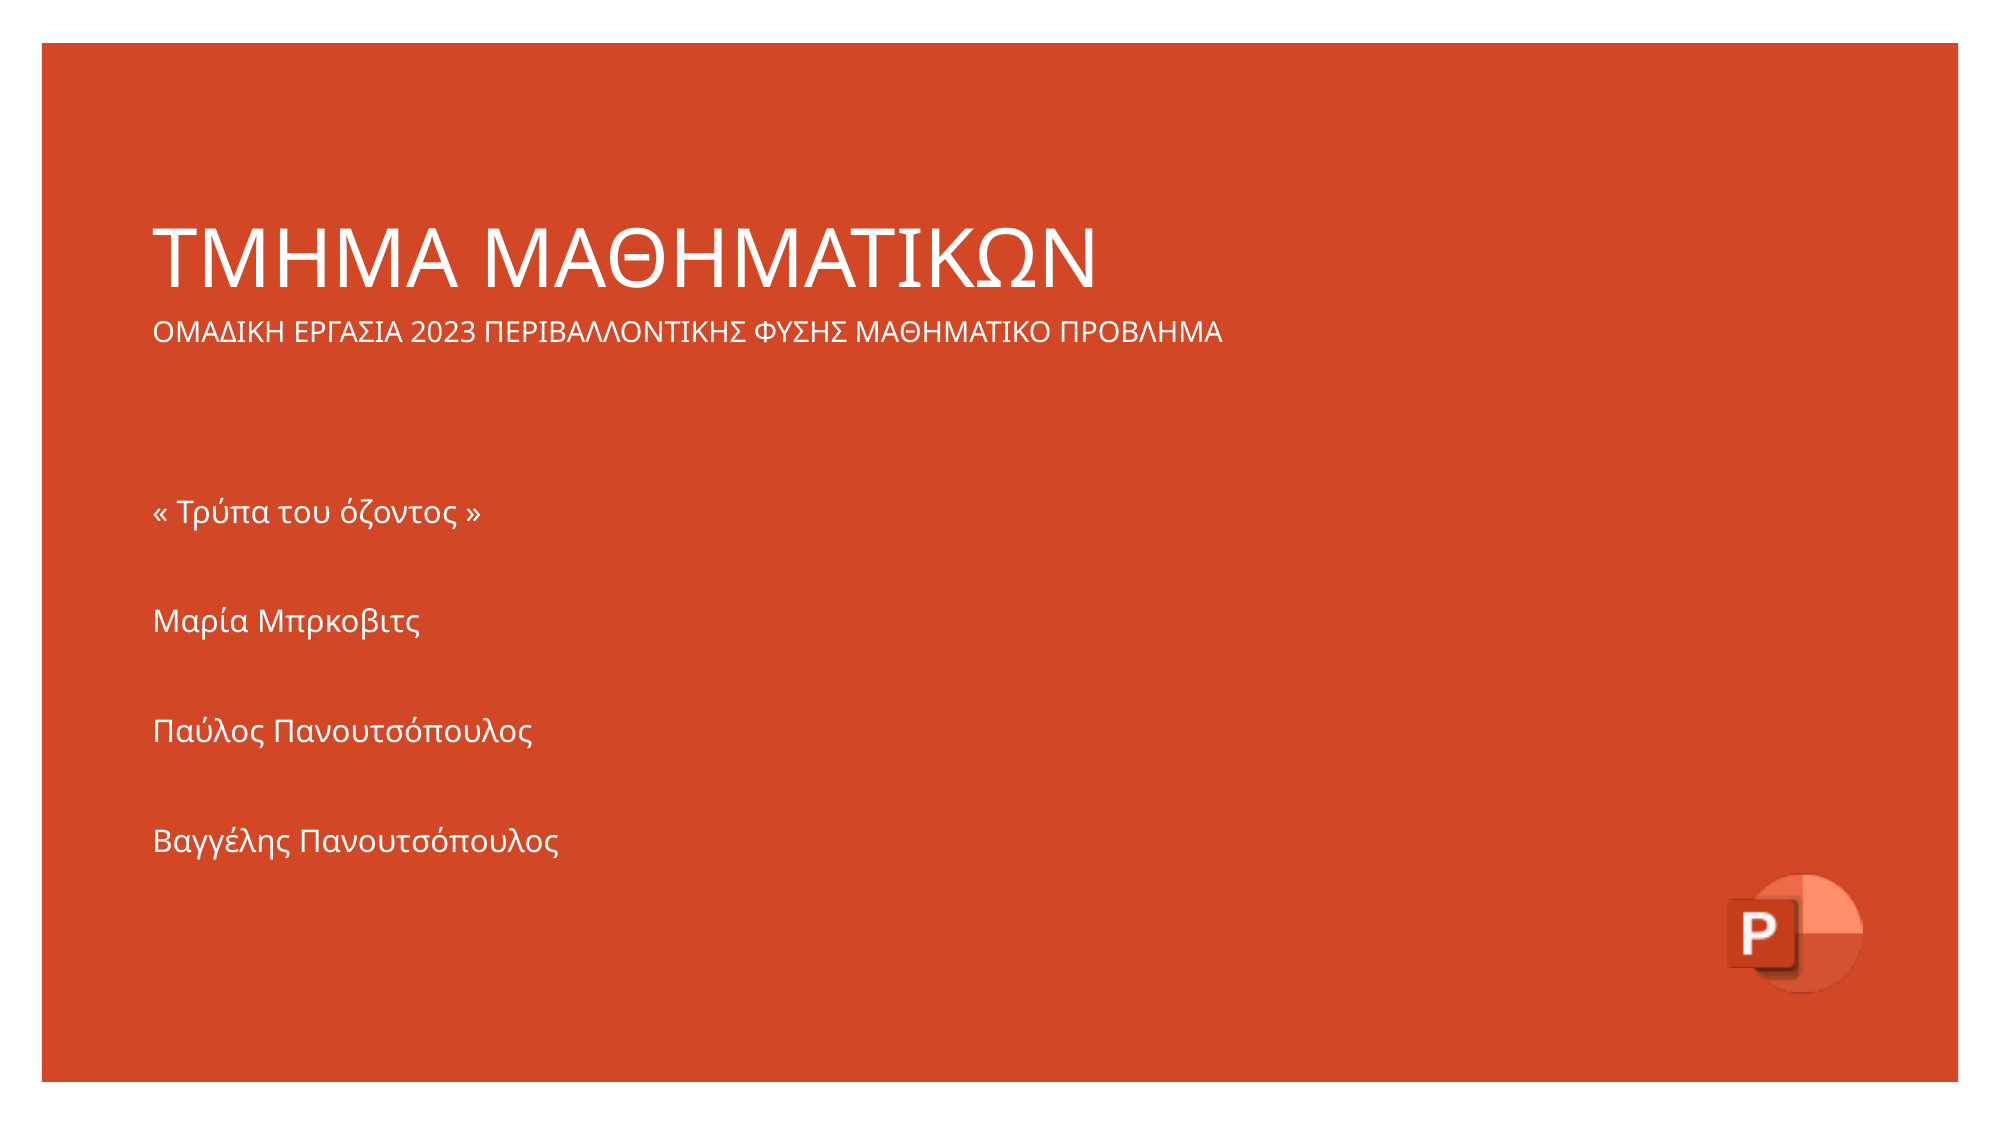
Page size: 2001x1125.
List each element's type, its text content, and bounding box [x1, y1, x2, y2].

picture [1727, 866, 1863, 1002]
title ΤΜΗΜΑ ΜΑΘΗΜΑΤΙΚΩΝ ΟΜΑΔΙΚΗ ΕΡΓΑΣΙΑ 2023 ΠΕΡΙΒΑΛΛΟΝΤΙΚΗΣ ΦΥΣΗΣ ΜΑΘΗΜΑΤΙΚΟ ΠΡΟΒΛΗΜΑ [137, 190, 1863, 583]
subtitle « Τρύπα του όζοντος » Μαρία Μπρκοβιτς Παύλος Πανουτσόπουλος Βαγγέλης Πανουτσόπουλος [137, 460, 1710, 987]
